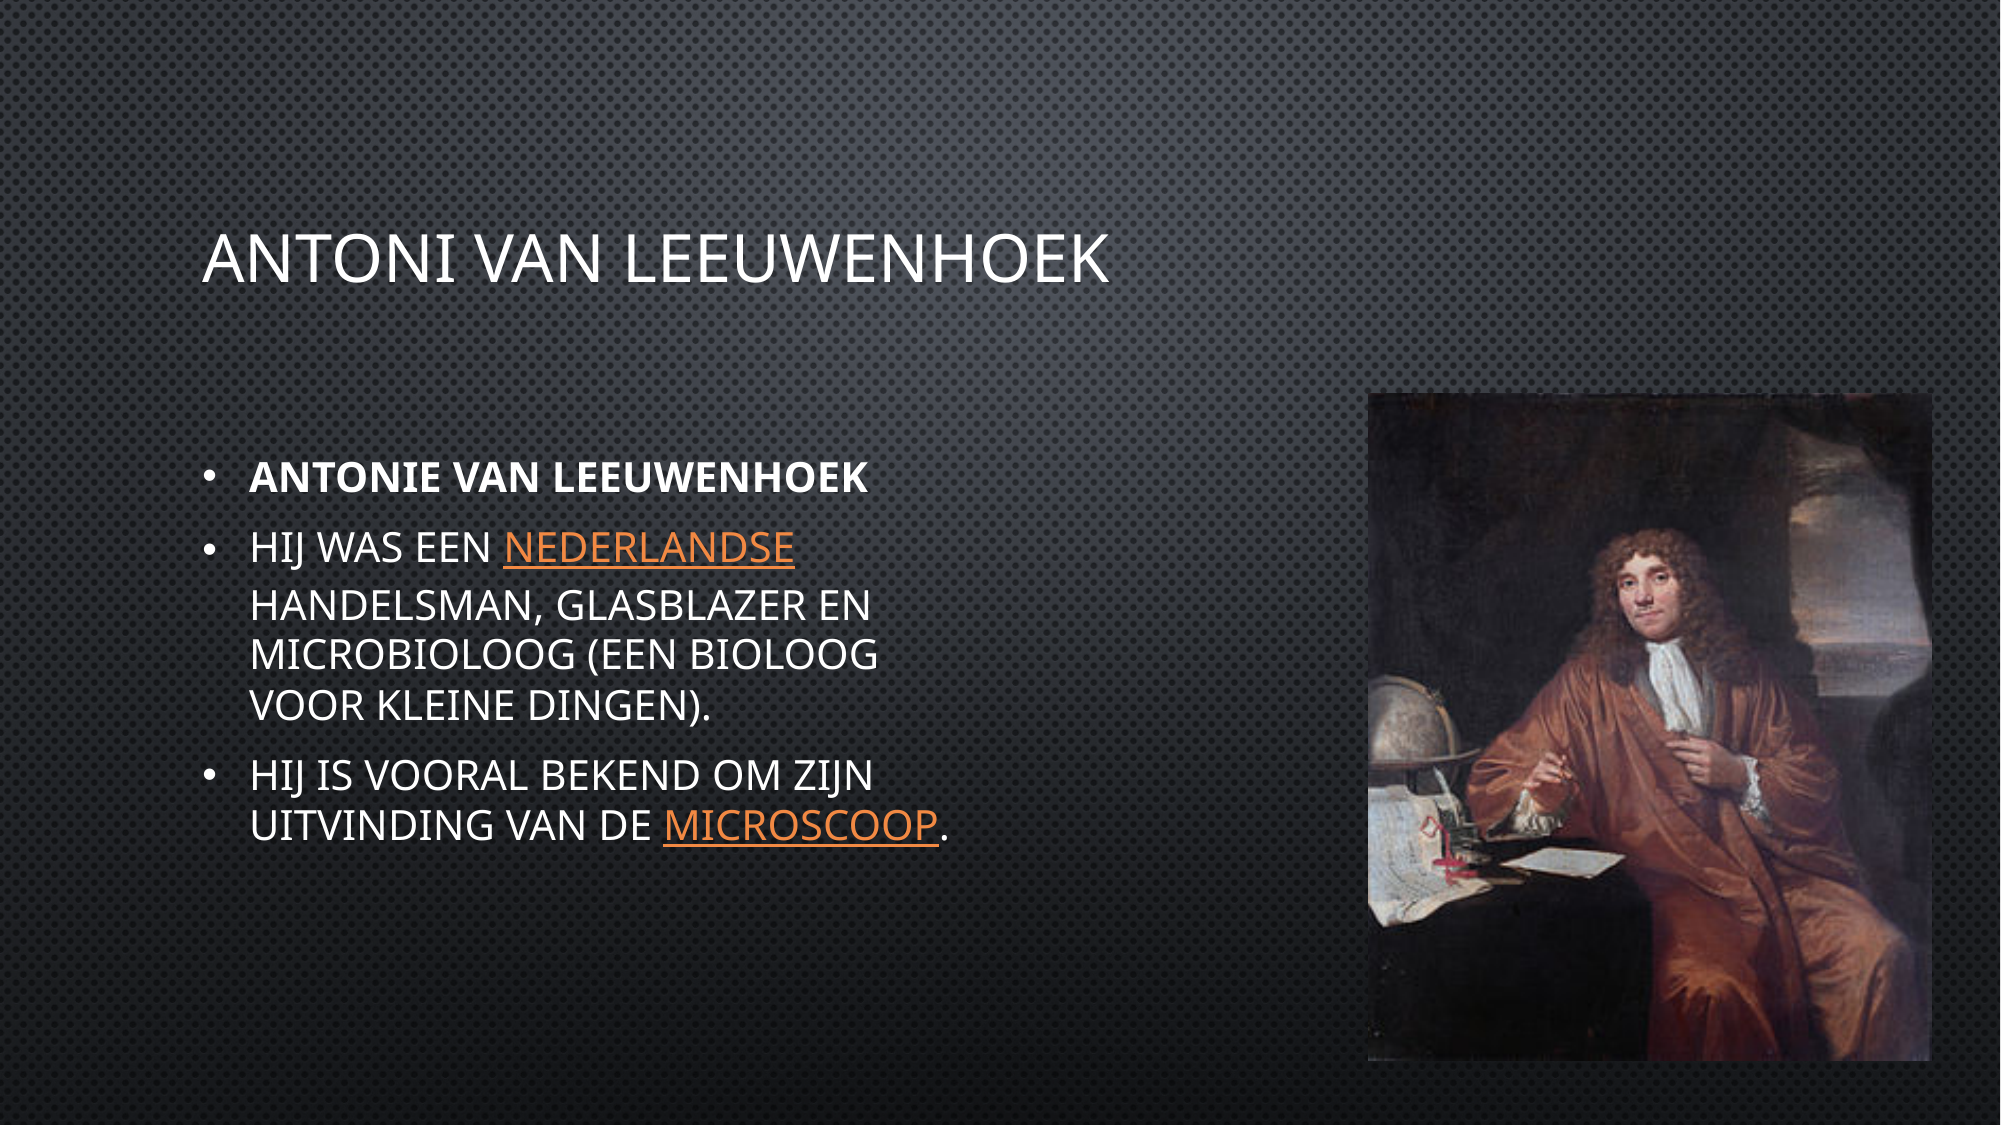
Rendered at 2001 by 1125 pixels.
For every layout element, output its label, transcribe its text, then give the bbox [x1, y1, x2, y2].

picture [1367, 392, 1932, 1061]
title Antoni van Leeuwenhoek [187, 99, 1813, 413]
list Antonie van Leeuwenhoek Hij was een Nederlandse handelsman, glasblazer en microbioloog (een bioloog voor kleine dingen). Hij is vooral bekend om zijn uitvinding van de microscoop. [187, 333, 986, 974]
